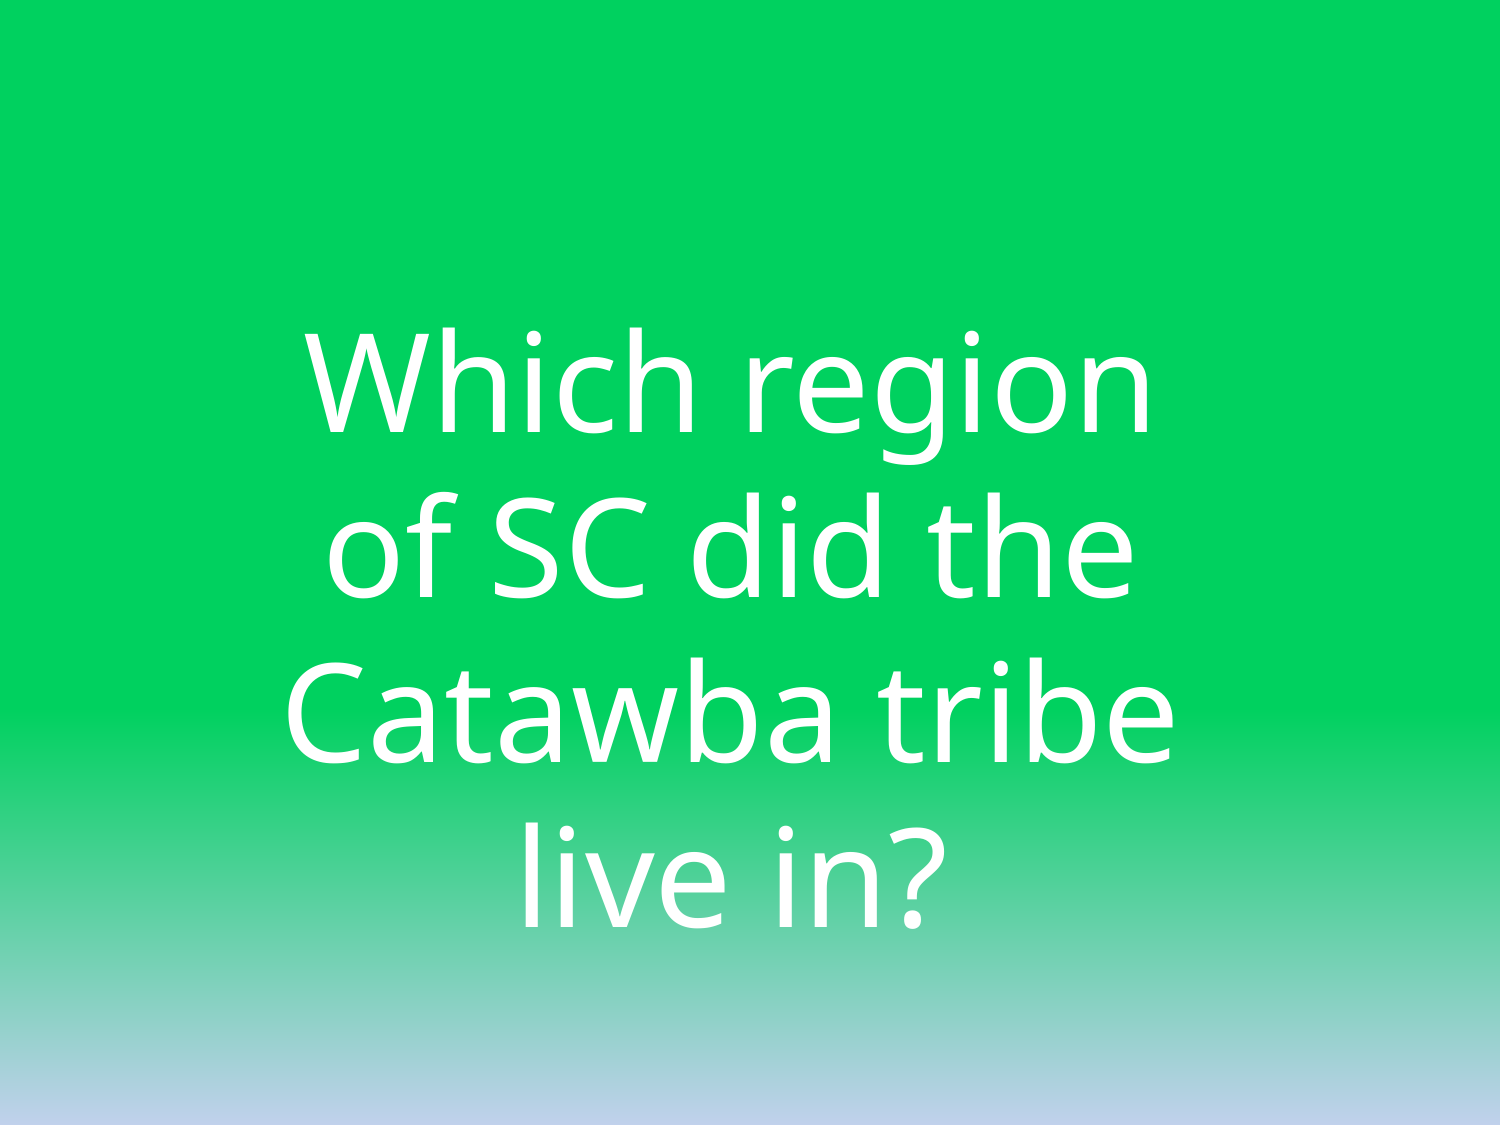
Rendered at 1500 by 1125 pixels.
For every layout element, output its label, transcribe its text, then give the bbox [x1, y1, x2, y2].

text_box Which region of SC did the Catawba tribe live in? [262, 287, 1200, 962]
